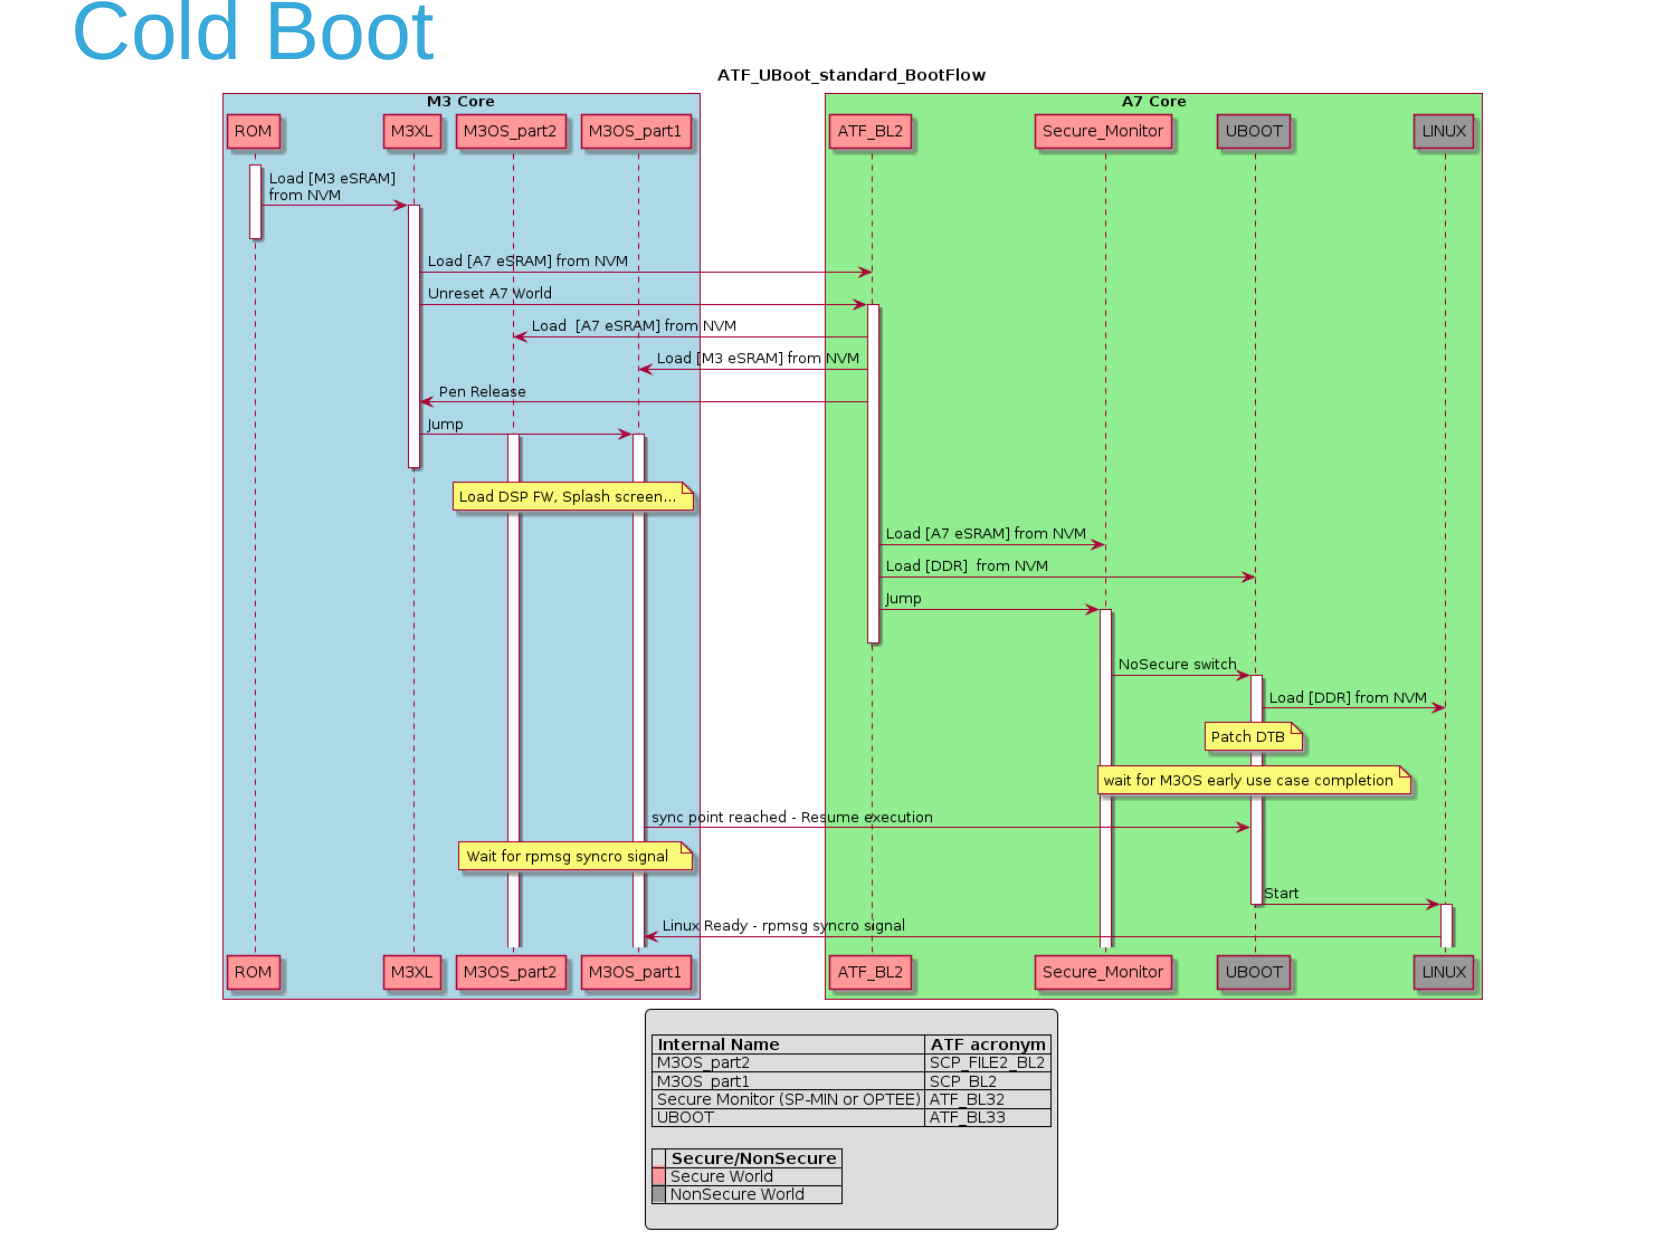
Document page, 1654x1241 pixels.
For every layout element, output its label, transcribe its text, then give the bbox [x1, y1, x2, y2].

text_box Cold Boot [71, 0, 1560, 136]
picture [218, 55, 1493, 1241]
